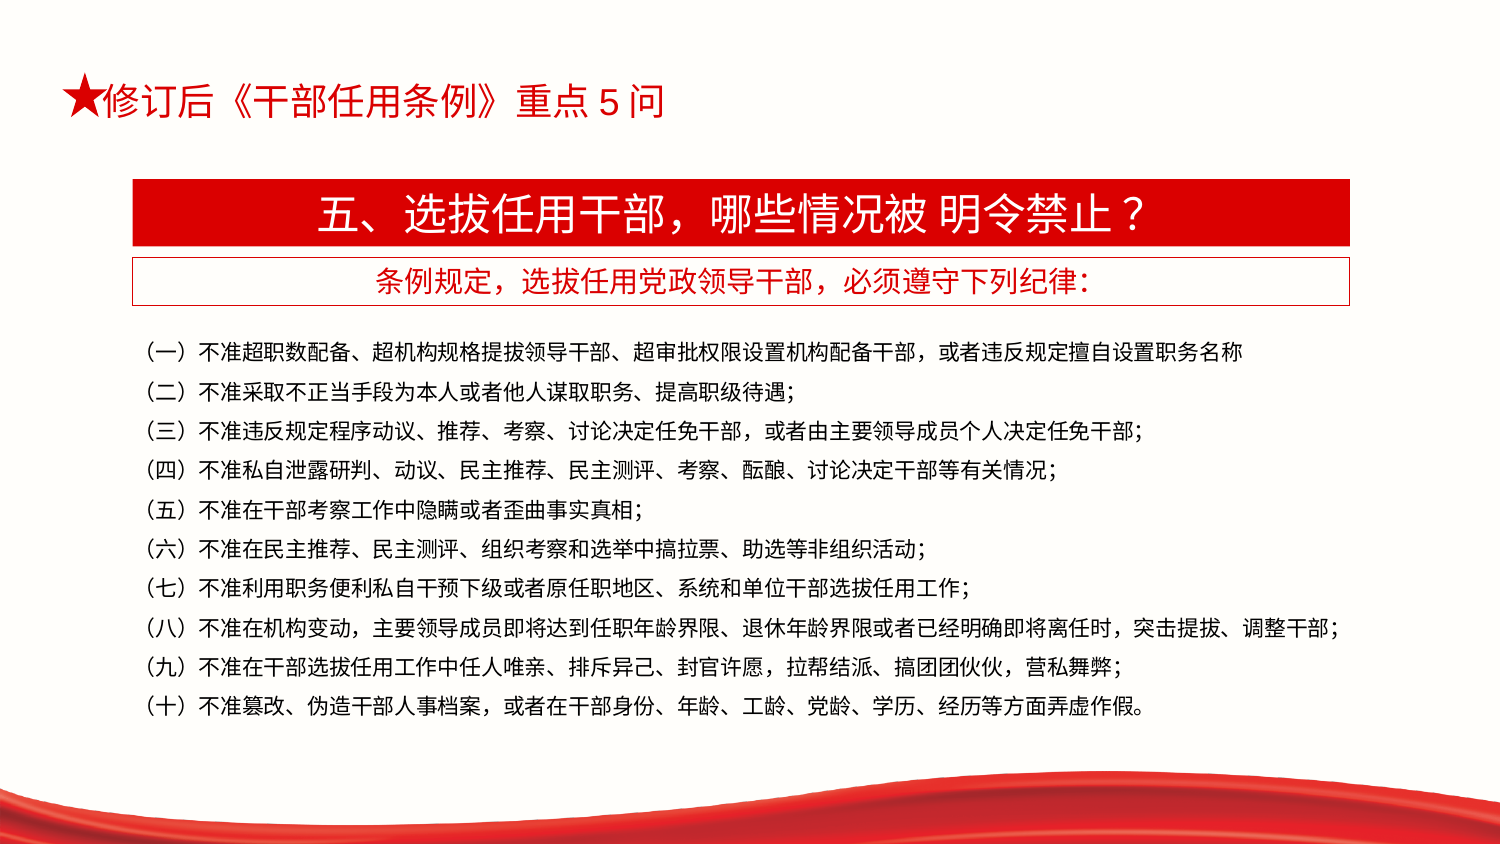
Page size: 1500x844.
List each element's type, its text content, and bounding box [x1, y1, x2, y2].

text_box （一）不准超职数配备、超机构规格提拔领导干部、超审批权限设置机构配备干部，或者违反规定擅自设置职务名称 （二）不准采取不正当手段为本人或者他人谋取职务、提高职级待遇； （三）不准违反规定程序动议、推荐、考察、讨论决定任免干部，或者由主要领导成员个人决定任免干部； （四）不准私自泄露研判、动议、民主推荐、民主测评、考察、酝酿、讨论决定干部等有关情况； （五）不准在干部考察工作中隐瞒或者歪曲事实真相； （六）不准在民主推荐、民主测评、组织考察和选举中搞拉票、助选等非组织活动； （七）不准利用职务便利私自干预下级或者原任职地区、系统和单位干部选拔任用工作； （八）不准在机构变动，主要领导成员即将达到任职年龄界限、退休年龄界限或者已经明确即将离任时，突击提拔、调整干部； （九）不准在干部选拔任用工作中任人唯亲、排斥异己、封官许愿，拉帮结派、搞团团伙伙，营私舞弊； （十）不准篡改、伪造干部人事档案，或者在干部身份、年龄、工龄、党龄、学历、经历等方面弄虚作假。 [111, 283, 1383, 762]
text_box 条例规定，选拔任用党政领导干部，必须遵守下列纪律： [132, 257, 1350, 283]
picture [0, 771, 1500, 844]
text_box 五、选拔任用干部，哪些情况被 明令禁止 ？ [132, 179, 1350, 247]
